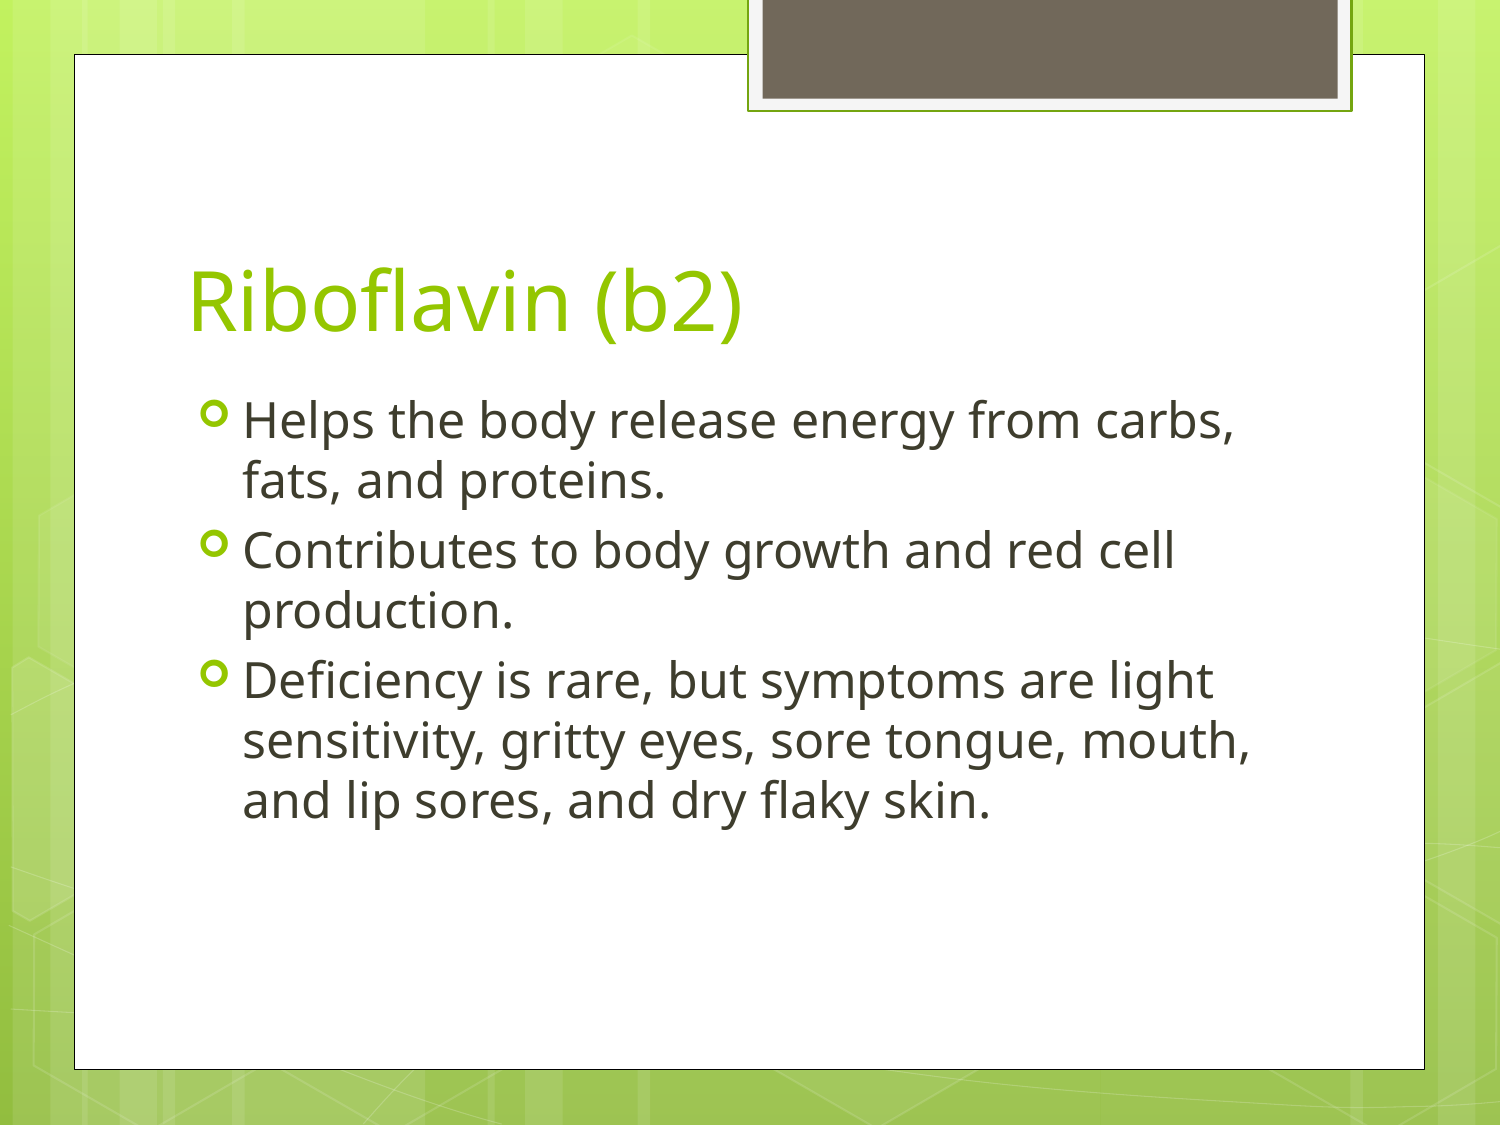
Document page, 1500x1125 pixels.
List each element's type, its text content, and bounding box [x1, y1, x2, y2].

title Riboflavin (b2) [171, 168, 1324, 357]
list Helps the body release energy from carbs, fats, and proteins. Contributes to body growth and red cell production. Deficiency is rare, but symptoms are light sensitivity, gritty eyes, sore tongue, mouth, and lip sores, and dry flaky skin. [171, 381, 1283, 957]
